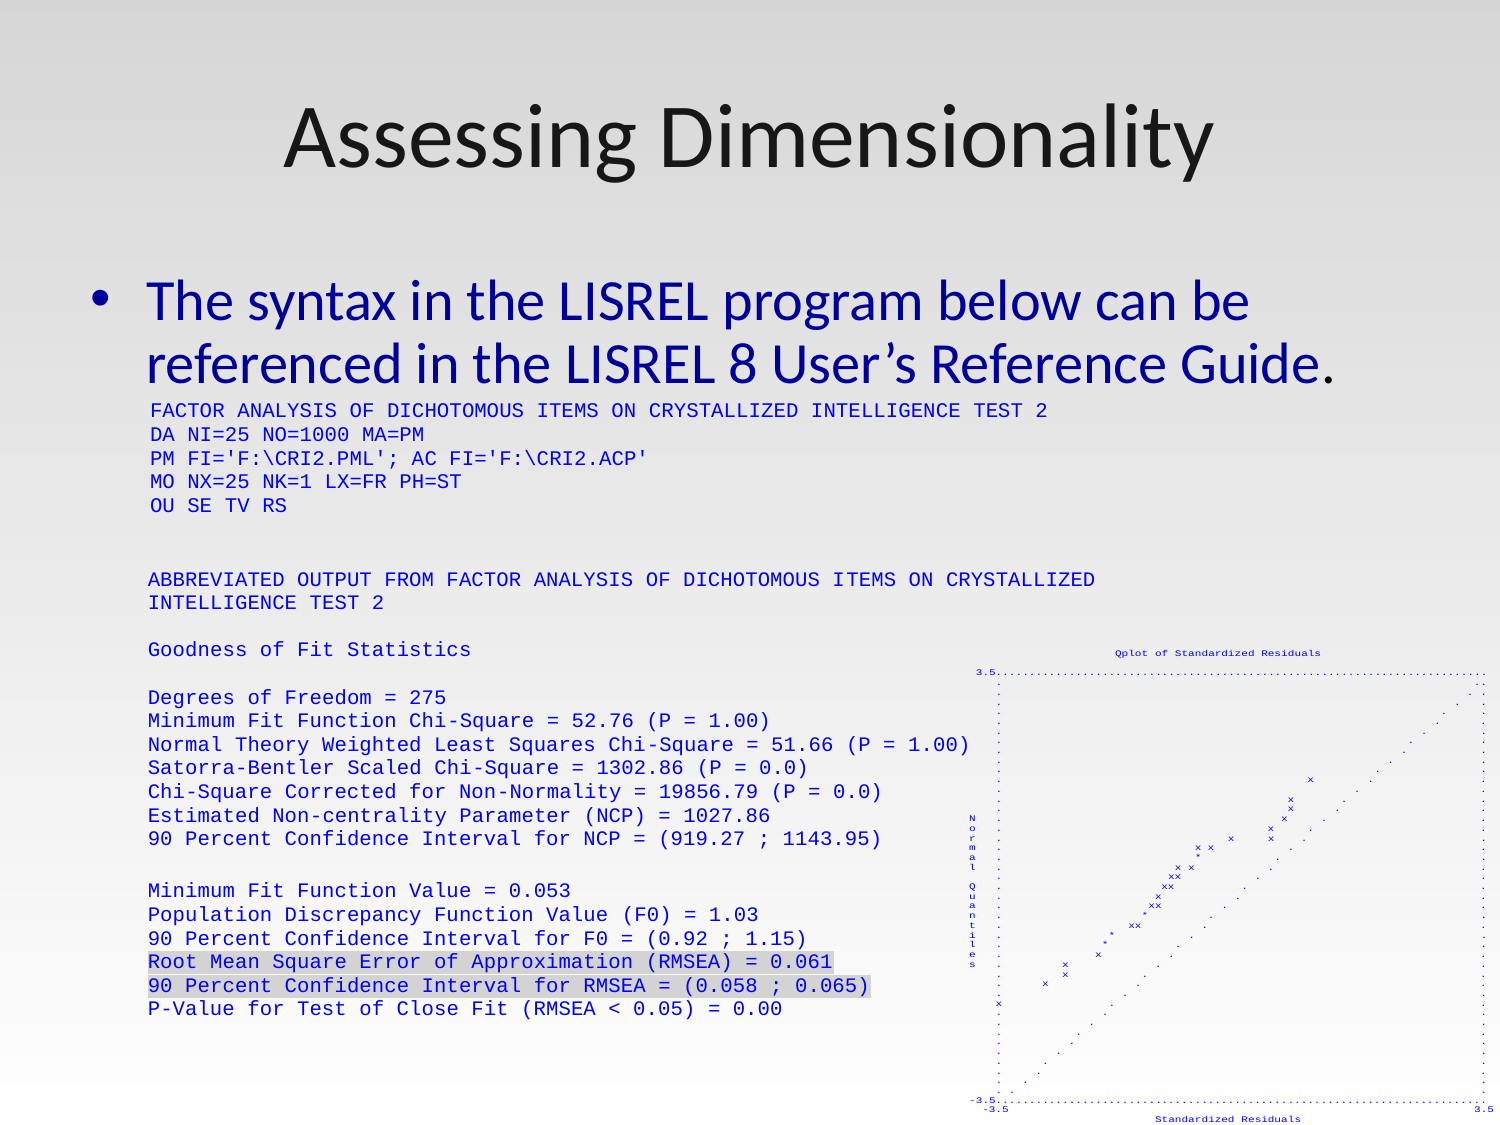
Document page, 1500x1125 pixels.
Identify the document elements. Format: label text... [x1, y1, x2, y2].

picture [149, 399, 1156, 564]
list The syntax in the LISREL program below can be referenced in the LISREL 8 User’s Reference Guide. [75, 262, 1425, 1063]
title Assessing Dimensionality [75, 37, 1425, 225]
picture [147, 568, 1498, 1125]
